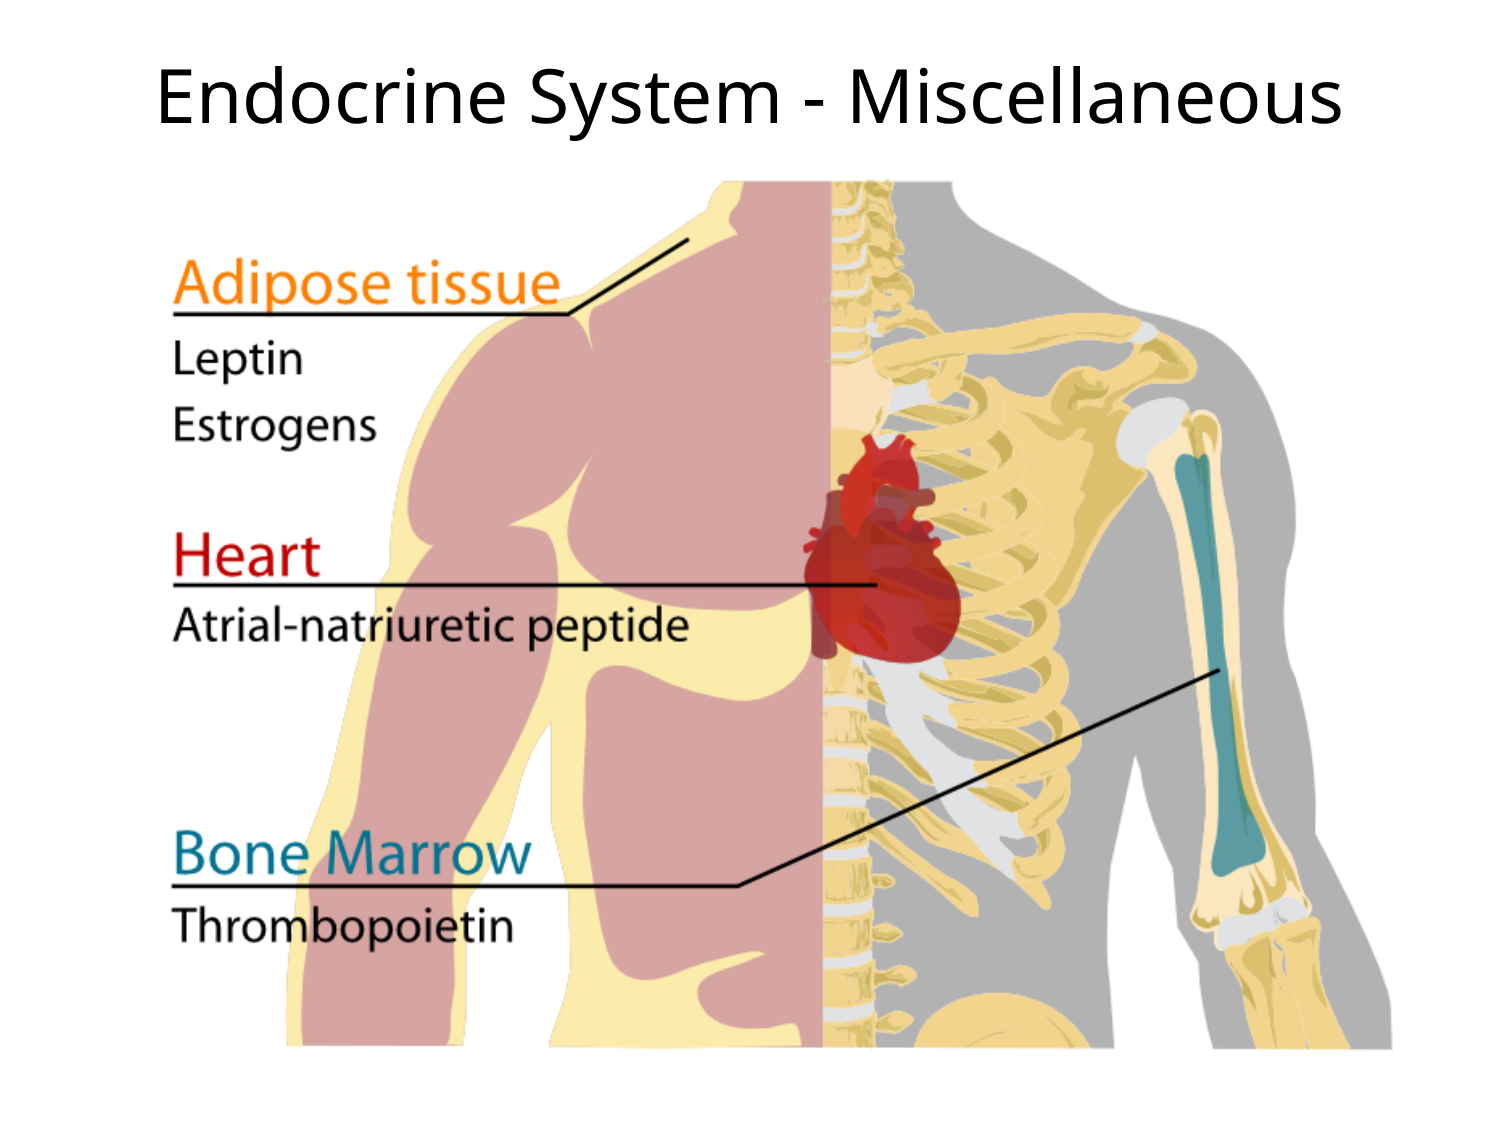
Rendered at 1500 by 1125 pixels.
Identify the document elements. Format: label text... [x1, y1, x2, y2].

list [87, 149, 1438, 1102]
title Endocrine System - Miscellaneous [75, 0, 1425, 188]
